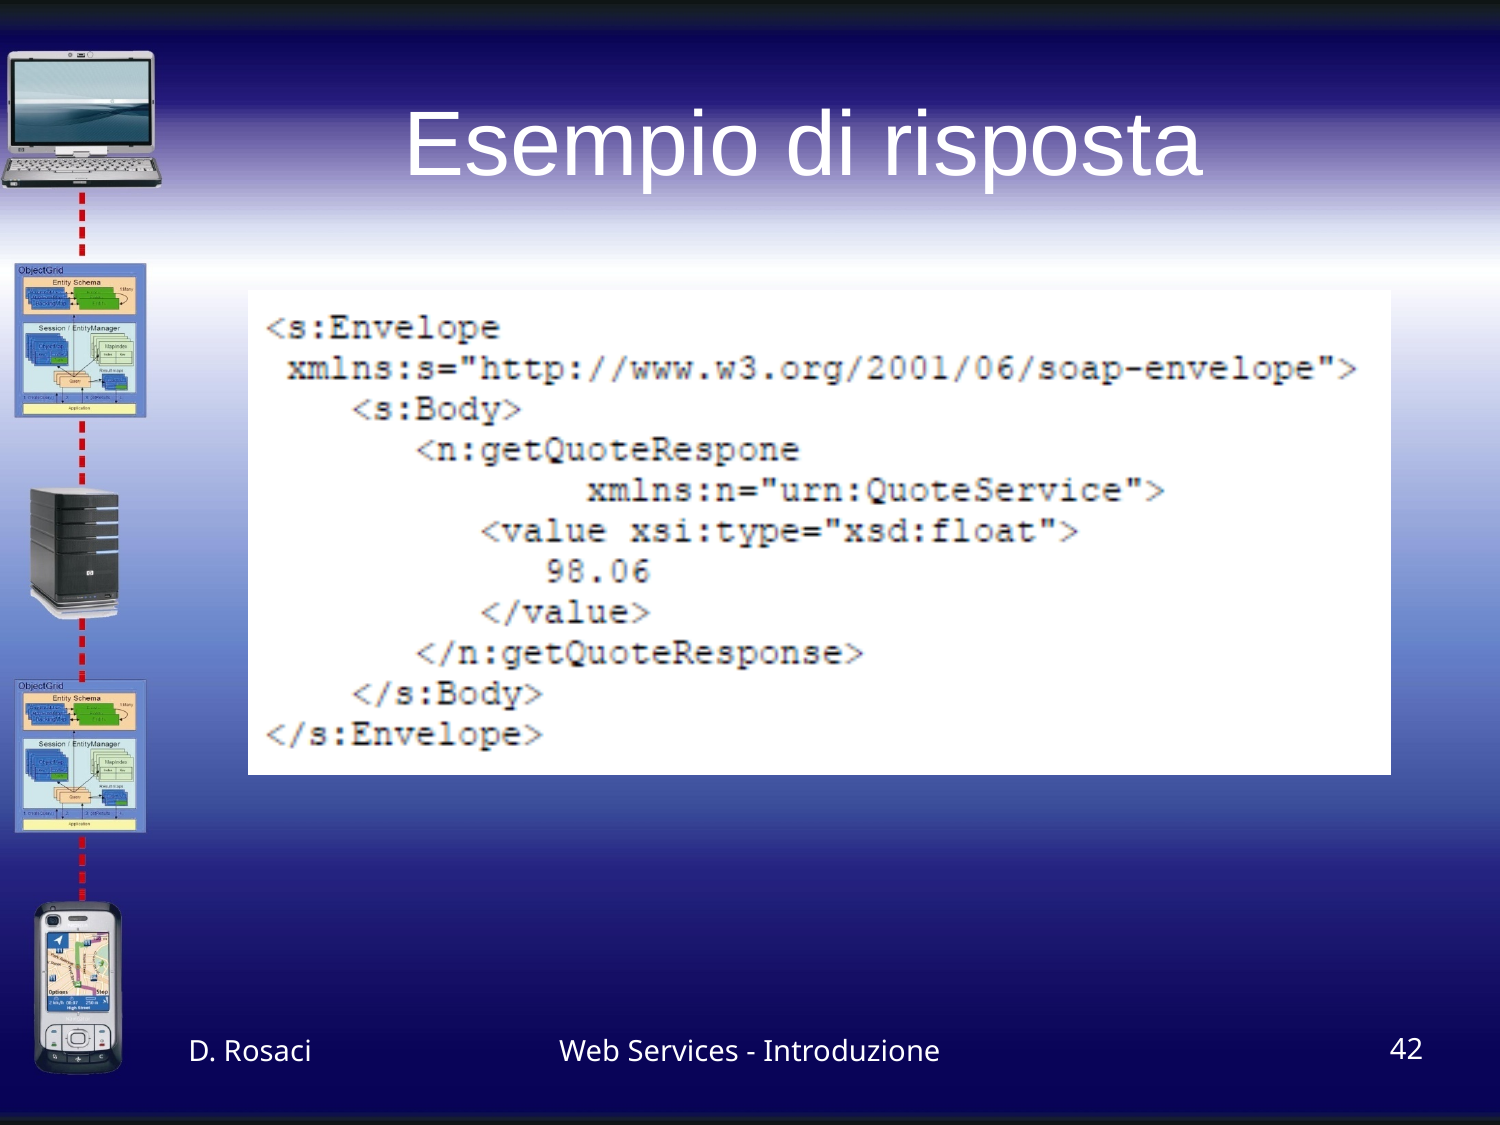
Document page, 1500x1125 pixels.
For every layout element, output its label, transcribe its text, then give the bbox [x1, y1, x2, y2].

slide_number D. Rosaci [74, 1024, 426, 1103]
picture [0, 0, 1500, 1125]
footer Web Services - Introduzione [512, 1024, 988, 1103]
title Esempio di risposta [182, 44, 1426, 233]
